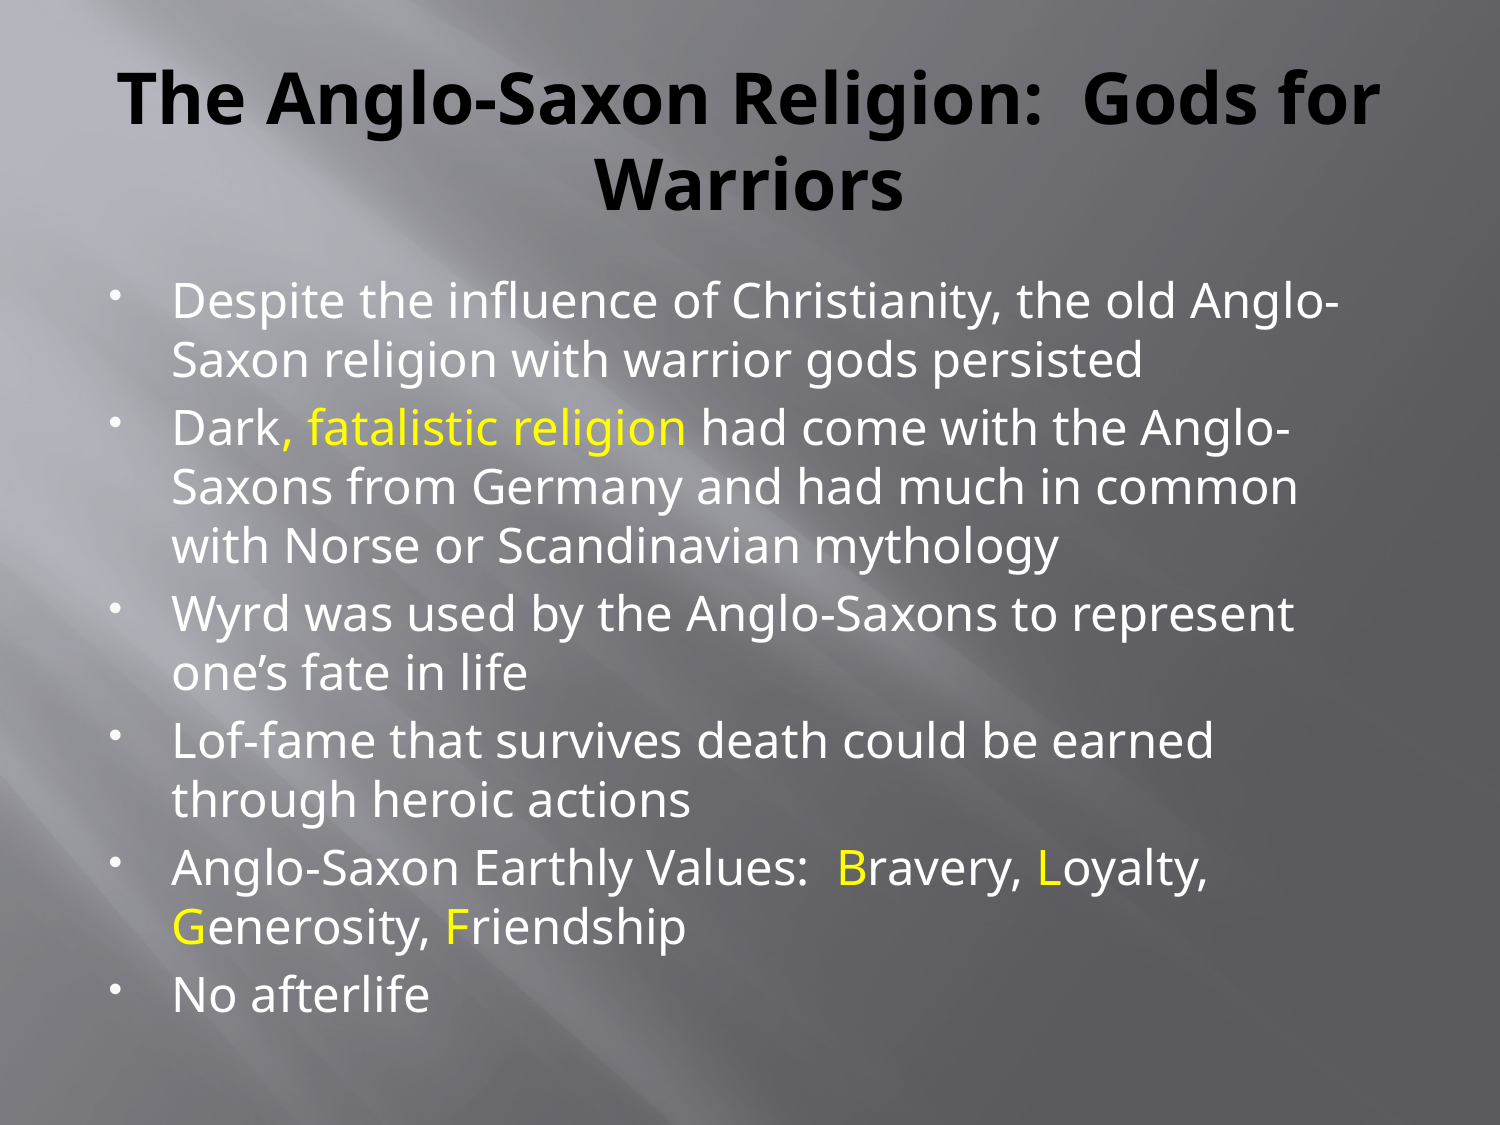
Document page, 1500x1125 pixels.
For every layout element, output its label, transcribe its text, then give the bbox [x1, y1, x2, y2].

title The Anglo-Saxon Religion: Gods for Warriors [75, 45, 1425, 233]
list Despite the influence of Christianity, the old Anglo-Saxon religion with warrior gods persisted Dark, fatalistic religion had come with the Anglo-Saxons from Germany and had much in common with Norse or Scandinavian mythology Wyrd was used by the Anglo-Saxons to represent one’s fate in life Lof-fame that survives death could be earned through heroic actions Anglo-Saxon Earthly Values: Bravery, Loyalty, Generosity, Friendship No afterlife [75, 262, 1425, 1035]
